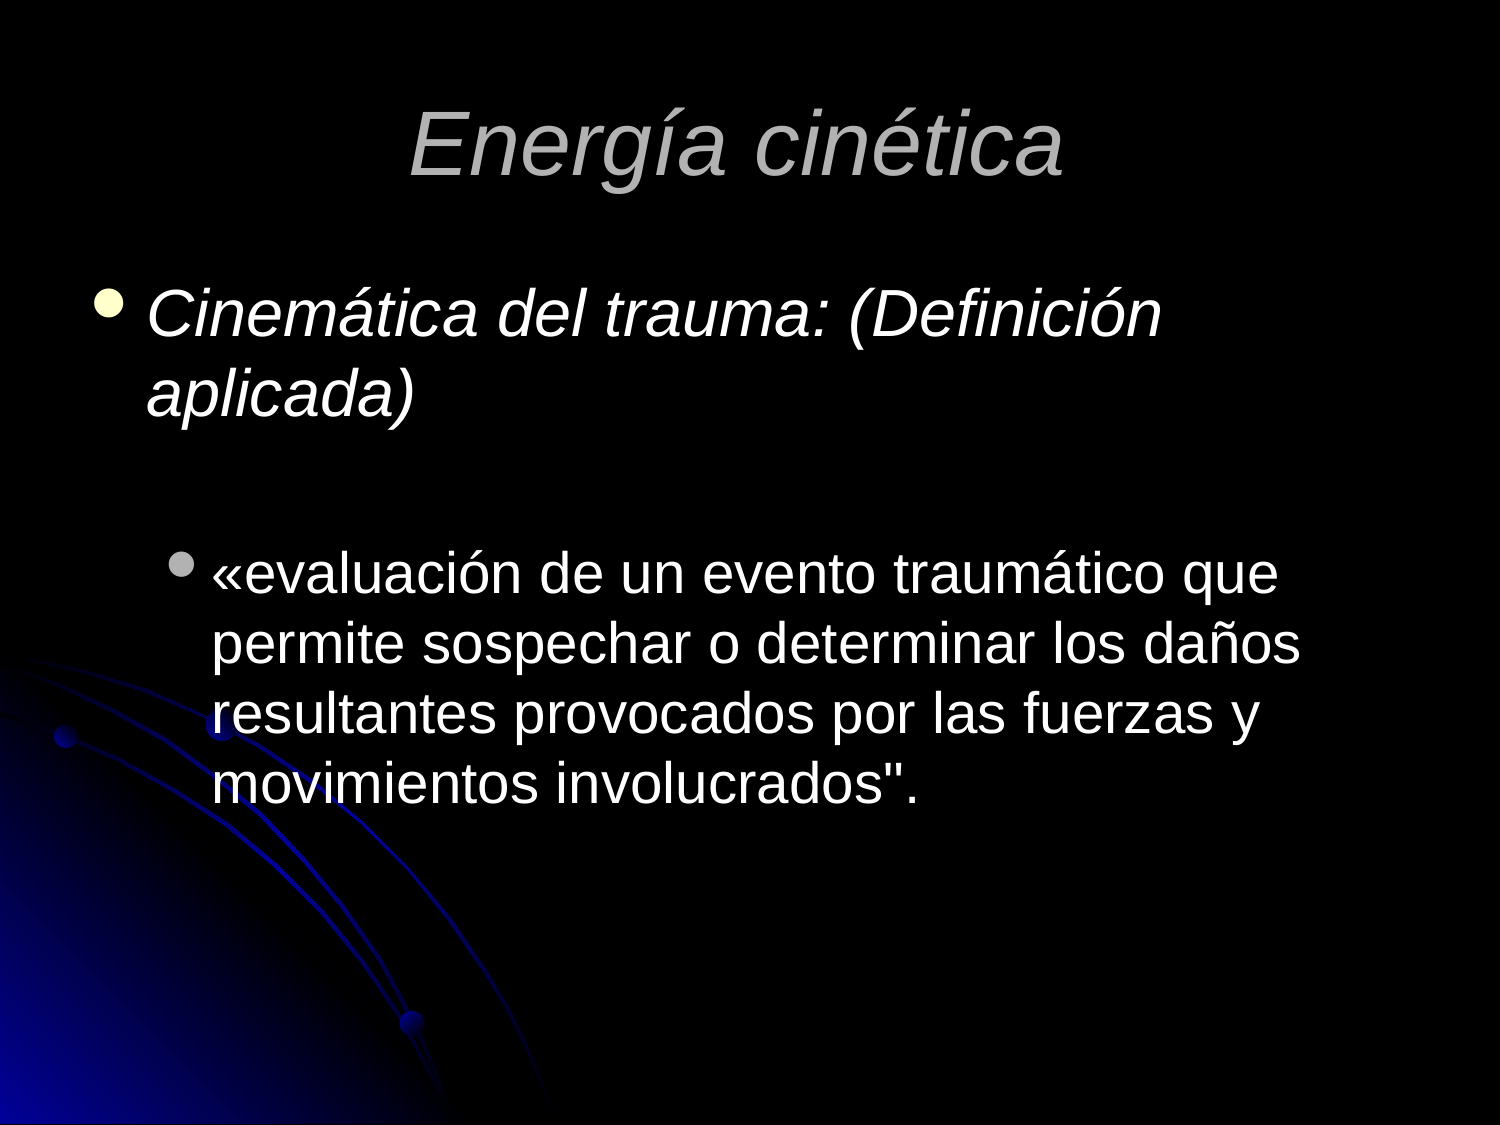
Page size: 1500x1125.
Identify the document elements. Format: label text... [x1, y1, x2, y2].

title Energía cinética [74, 45, 1426, 233]
list Cinemática del trauma: (Definición aplicada) «evaluación de un evento traumático que permite sospechar o determinar los daños resultantes provocados por las fuerzas y movimientos involucrados". [74, 262, 1426, 1006]
